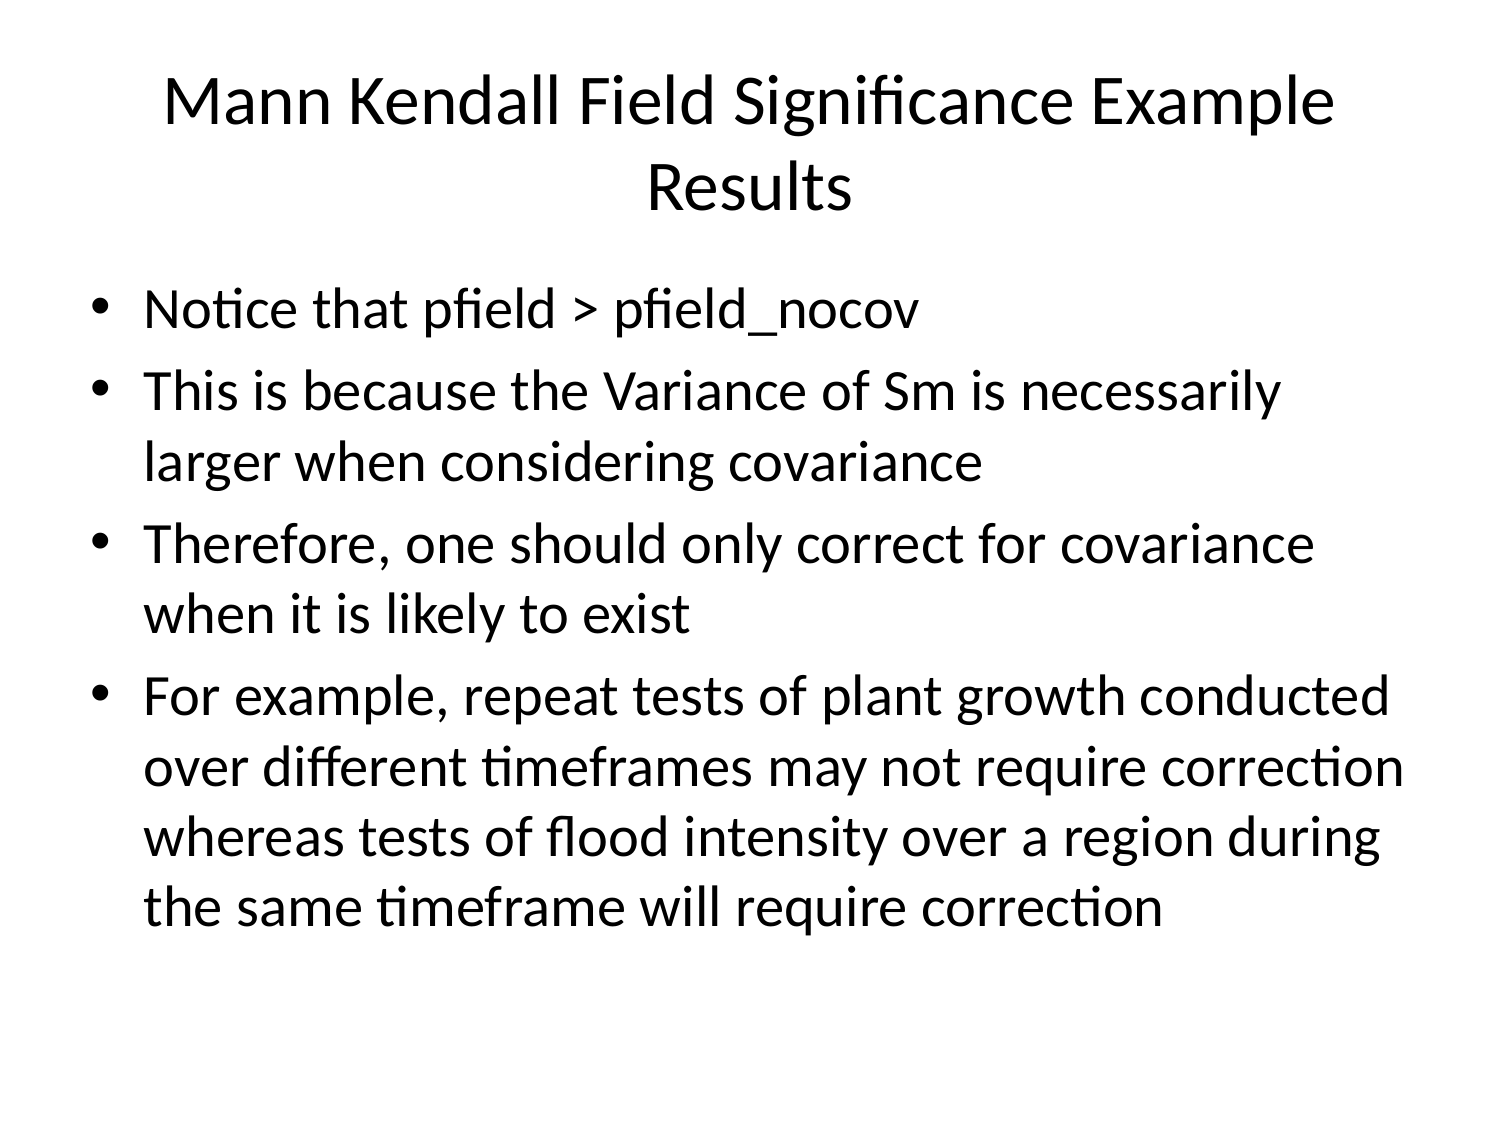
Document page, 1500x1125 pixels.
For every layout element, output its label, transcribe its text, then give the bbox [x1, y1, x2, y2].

list Notice that pfield > pfield_nocov This is because the Variance of Sm is necessarily larger when considering covariance Therefore, one should only correct for covariance when it is likely to exist For example, repeat tests of plant growth conducted over different timeframes may not require correction whereas tests of flood intensity over a region during the same timeframe will require correction [75, 262, 1425, 1005]
title Mann Kendall Field Significance Example Results [75, 45, 1425, 233]
